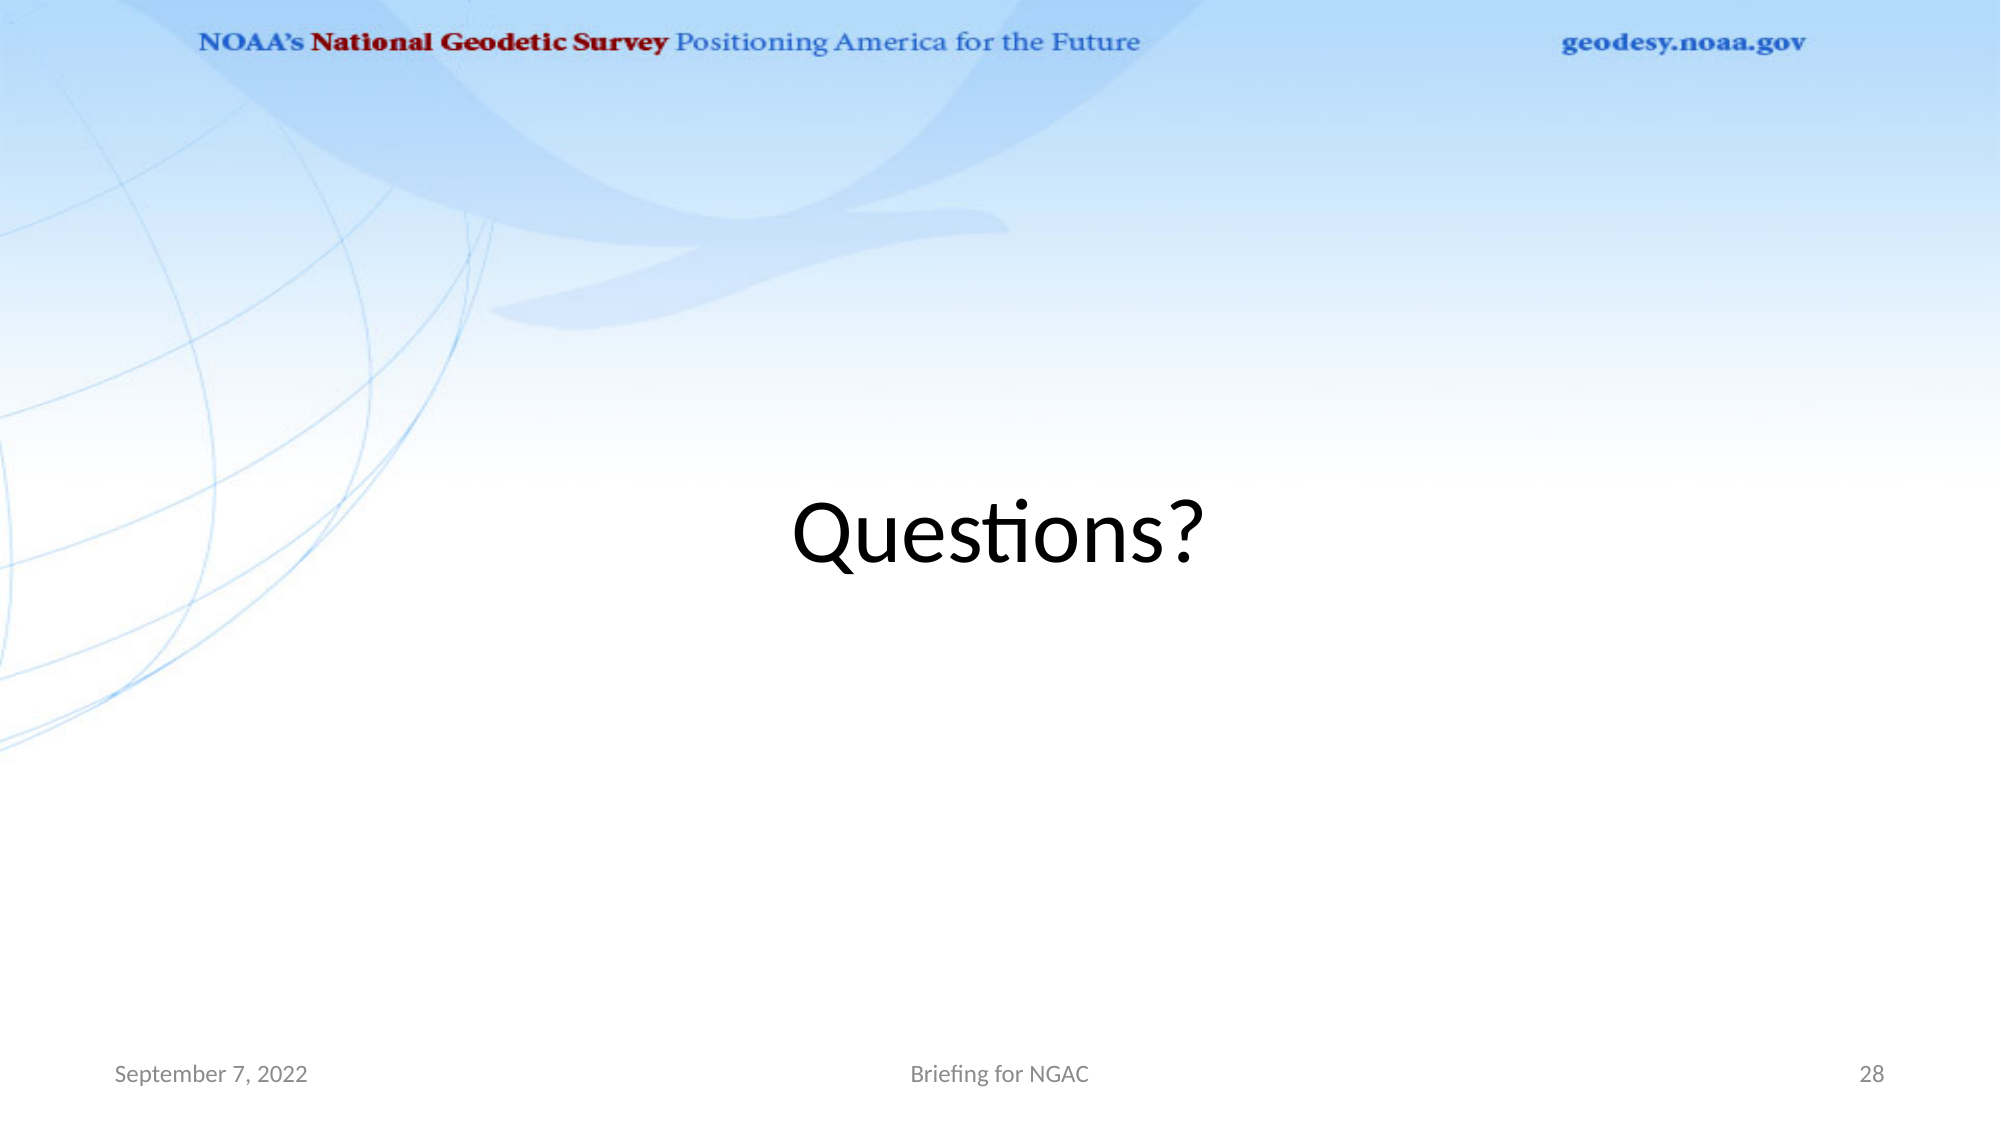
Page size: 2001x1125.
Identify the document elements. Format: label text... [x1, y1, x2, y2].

title Questions? [99, 431, 1900, 620]
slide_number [99, 1042, 567, 1103]
picture [0, 0, 2001, 1125]
footer Briefing for NGAC [683, 1042, 1317, 1103]
slide_number 28 [1433, 1042, 1900, 1103]
